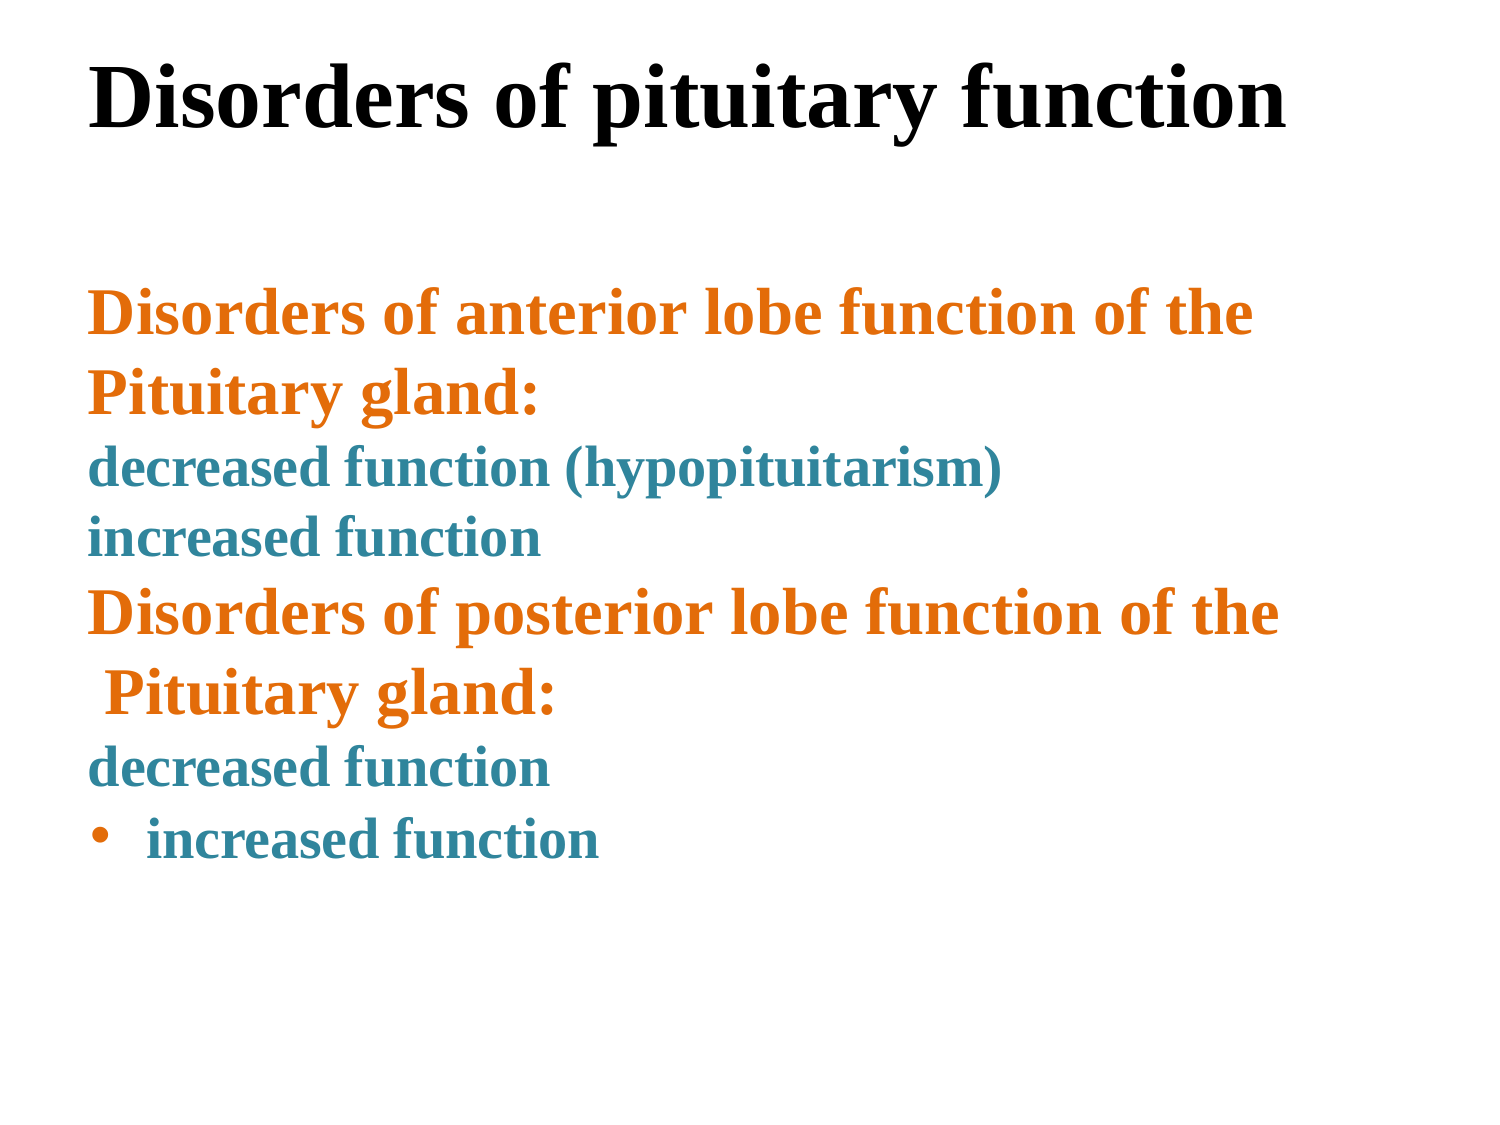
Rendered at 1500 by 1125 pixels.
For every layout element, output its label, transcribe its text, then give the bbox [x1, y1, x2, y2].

text_box Disorders of anterior lobe function of the Pituitary gland: decreased function (hypopituitarism) increased function Disorders of posterior lobe function of the Pituitary gland: decreased function increased function [87, 265, 1293, 870]
title Disorders of pituitary function [88, 33, 1413, 258]
